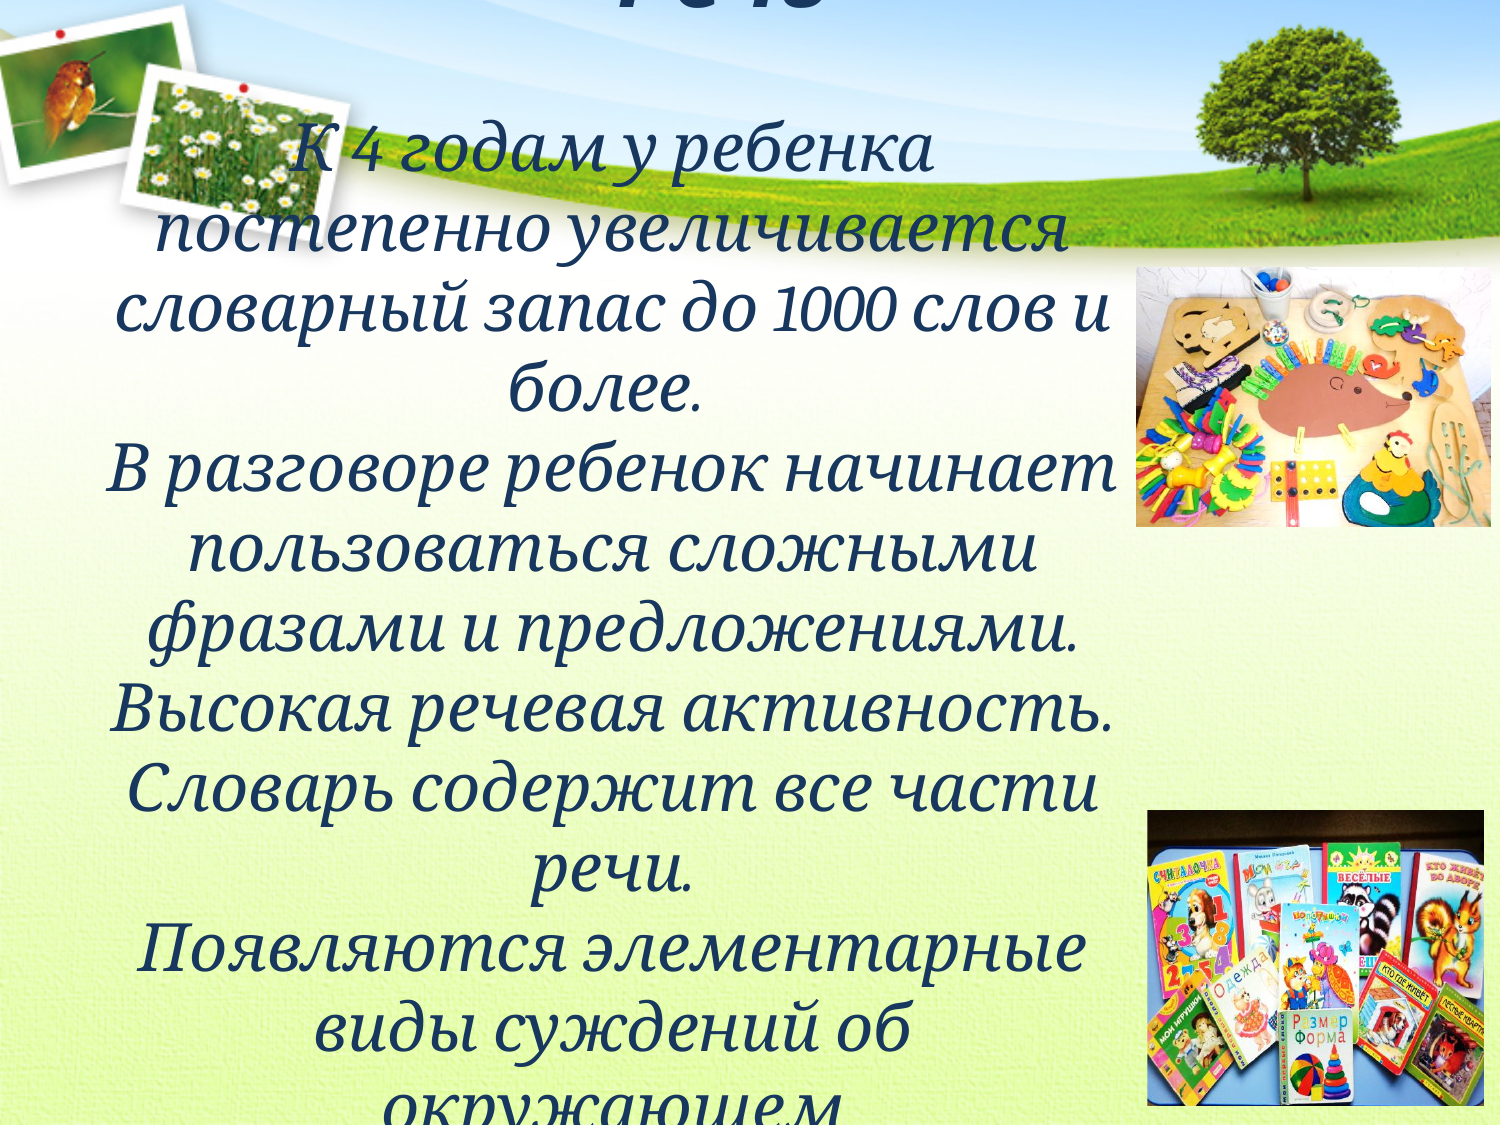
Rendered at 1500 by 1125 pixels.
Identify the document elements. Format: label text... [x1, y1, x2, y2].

picture [0, 0, 1500, 1125]
title Речь К 4 годам у ребенка постепенно увеличивается словарный запас до 1000 слов и более. В разговоре ребенок начинает пользоваться сложными фразами и предложениями. Высокая речевая активность. Словарь содержит все части речи. Появляются элементарные виды суждений об окружающем [75, 0, 1152, 1094]
